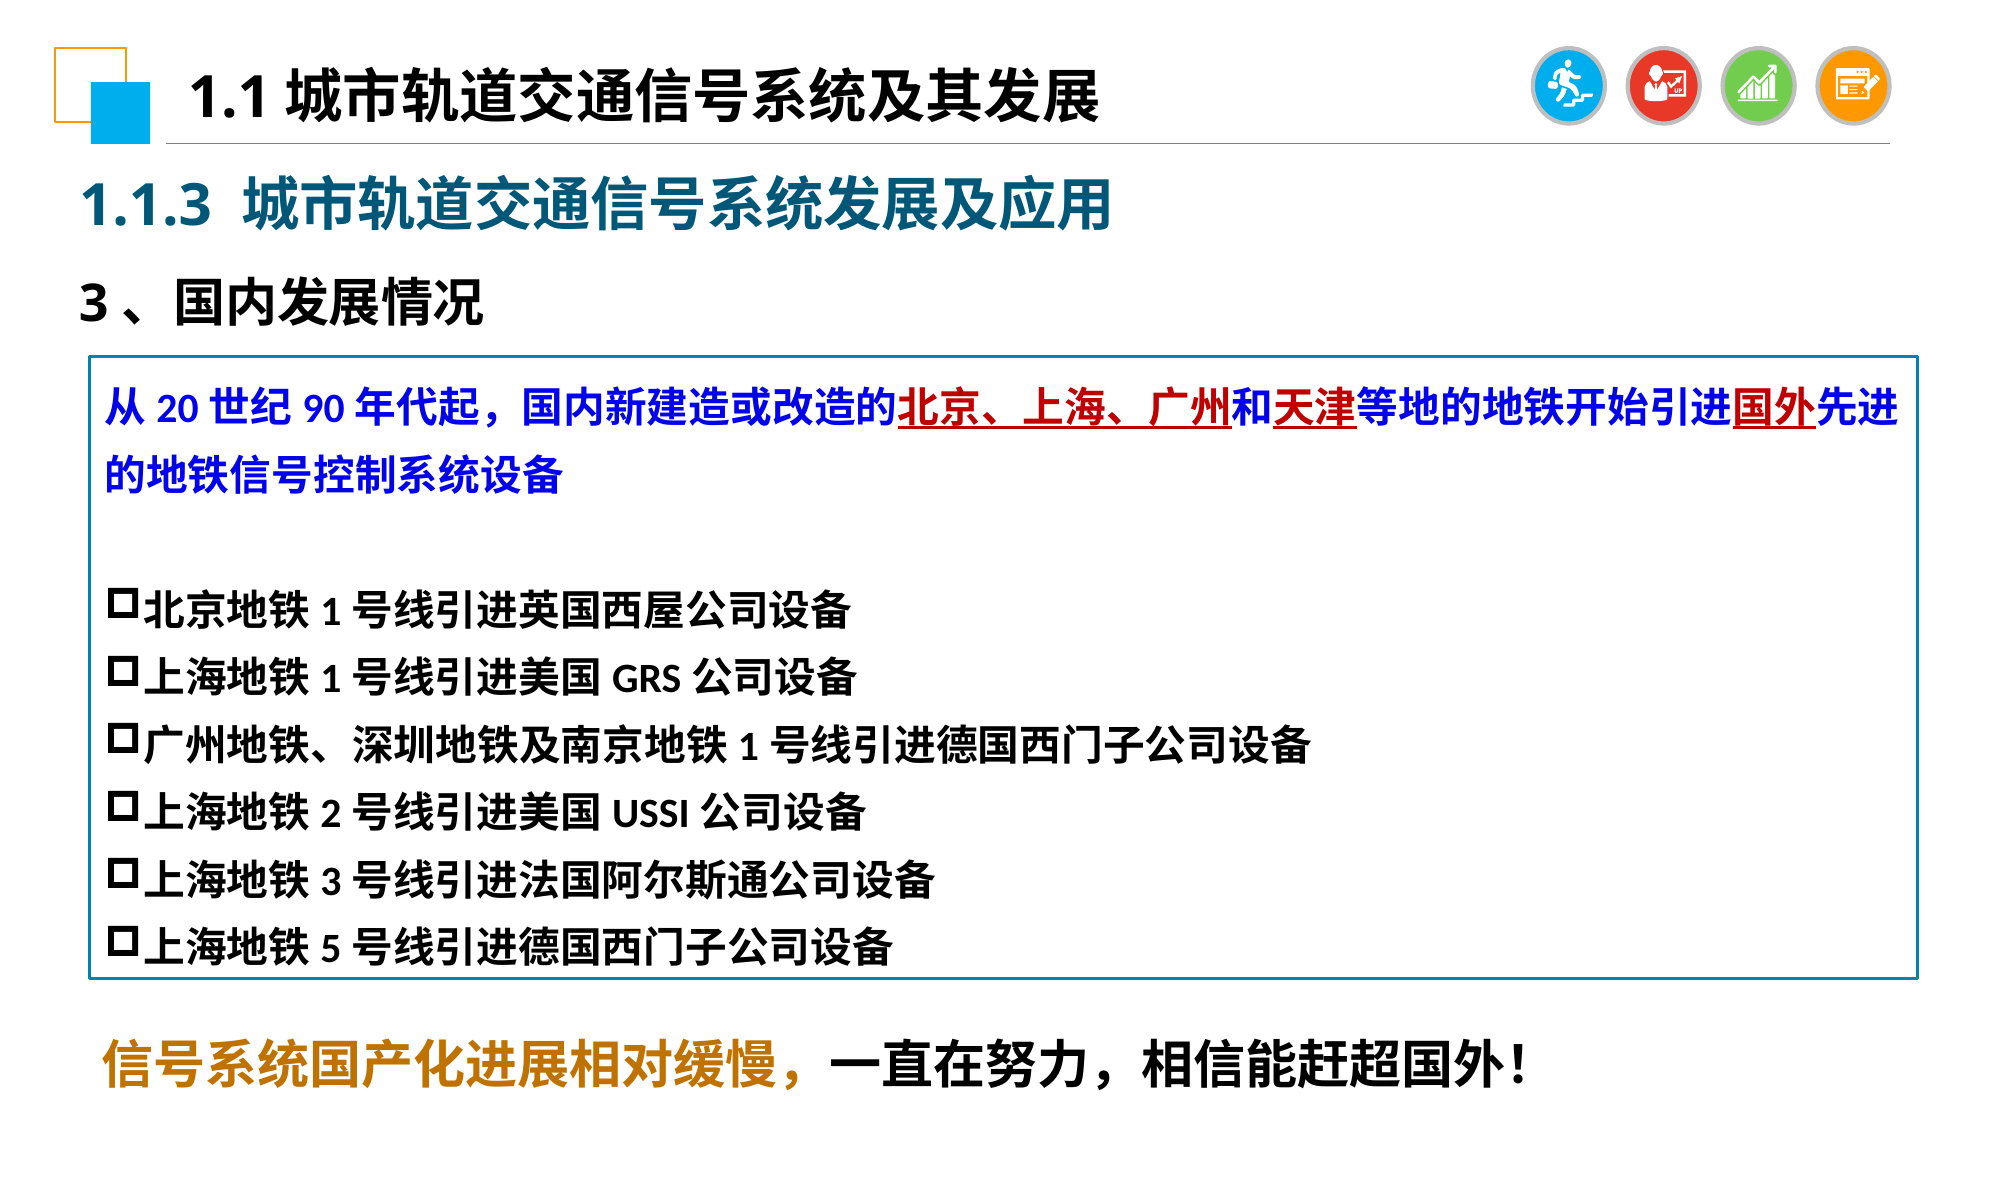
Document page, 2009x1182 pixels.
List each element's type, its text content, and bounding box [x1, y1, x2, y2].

text_box 1.1.3 城市轨道交通信号系统发展及应用 [58, 157, 1136, 248]
text_box 从20世纪90年代起，国内新建造或改造的北京、上海、广州和天津等地的地铁开始引进国外先进的地铁信号控制系统设备 北京地铁1号线引进英国西屋公司设备 上海地铁1号线引进美国GRS公司设备 广州地铁、深圳地铁及南京地铁1号线引进德国西门子公司设备 上海地铁2号线引进美国USSI公司设备 上海地铁3号线引进法国阿尔斯通公司设备 上海地铁5号线引进德国西门子公司设备 [89, 356, 1918, 979]
text_box 1.1城市轨道交通信号系统及其发展 [173, 51, 1116, 137]
text_box 3、国内发展情况 [64, 262, 500, 340]
text_box 信号系统国产化进展相对缓慢，一直在努力，相信能赶超国外！ [86, 1024, 1573, 1102]
